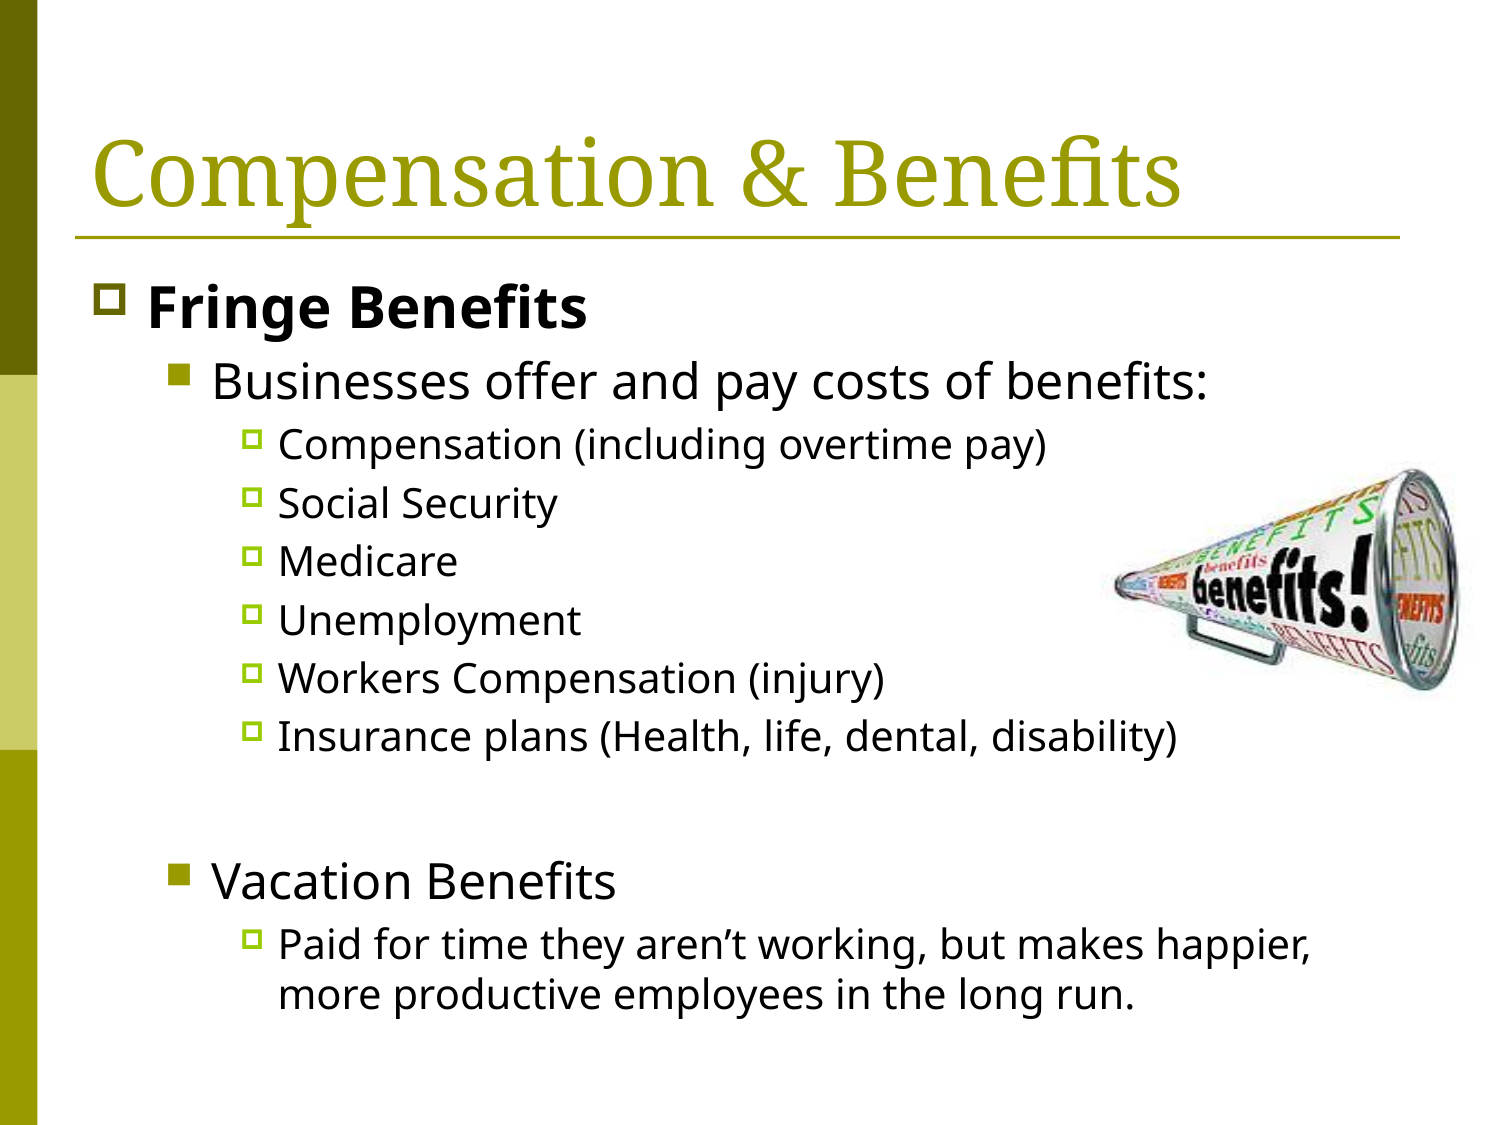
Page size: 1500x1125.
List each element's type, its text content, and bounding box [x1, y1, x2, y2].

list Fringe Benefits Businesses offer and pay costs of benefits: Compensation (including overtime pay) Social Security Medicare Unemployment Workers Compensation (injury) Insurance plans (Health, life, dental, disability) Vacation Benefits Paid for time they aren’t working, but makes happier, more productive employees in the long run. [74, 262, 1426, 1006]
picture [1099, 449, 1479, 712]
title Compensation & Benefits [74, 45, 1426, 233]
